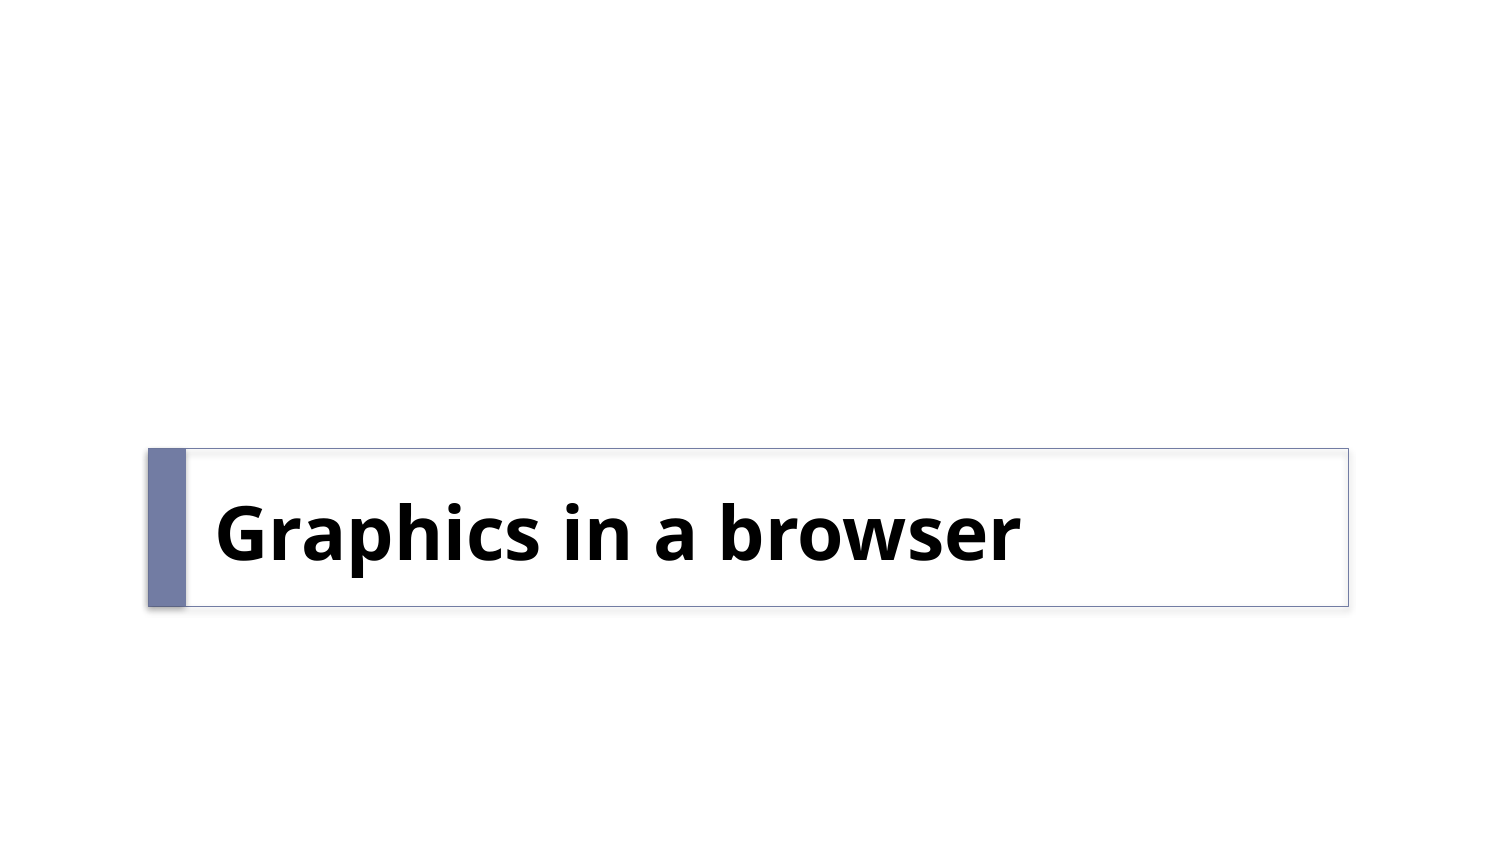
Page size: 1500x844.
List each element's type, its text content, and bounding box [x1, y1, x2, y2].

title Graphics in a browser [200, 478, 1325, 600]
